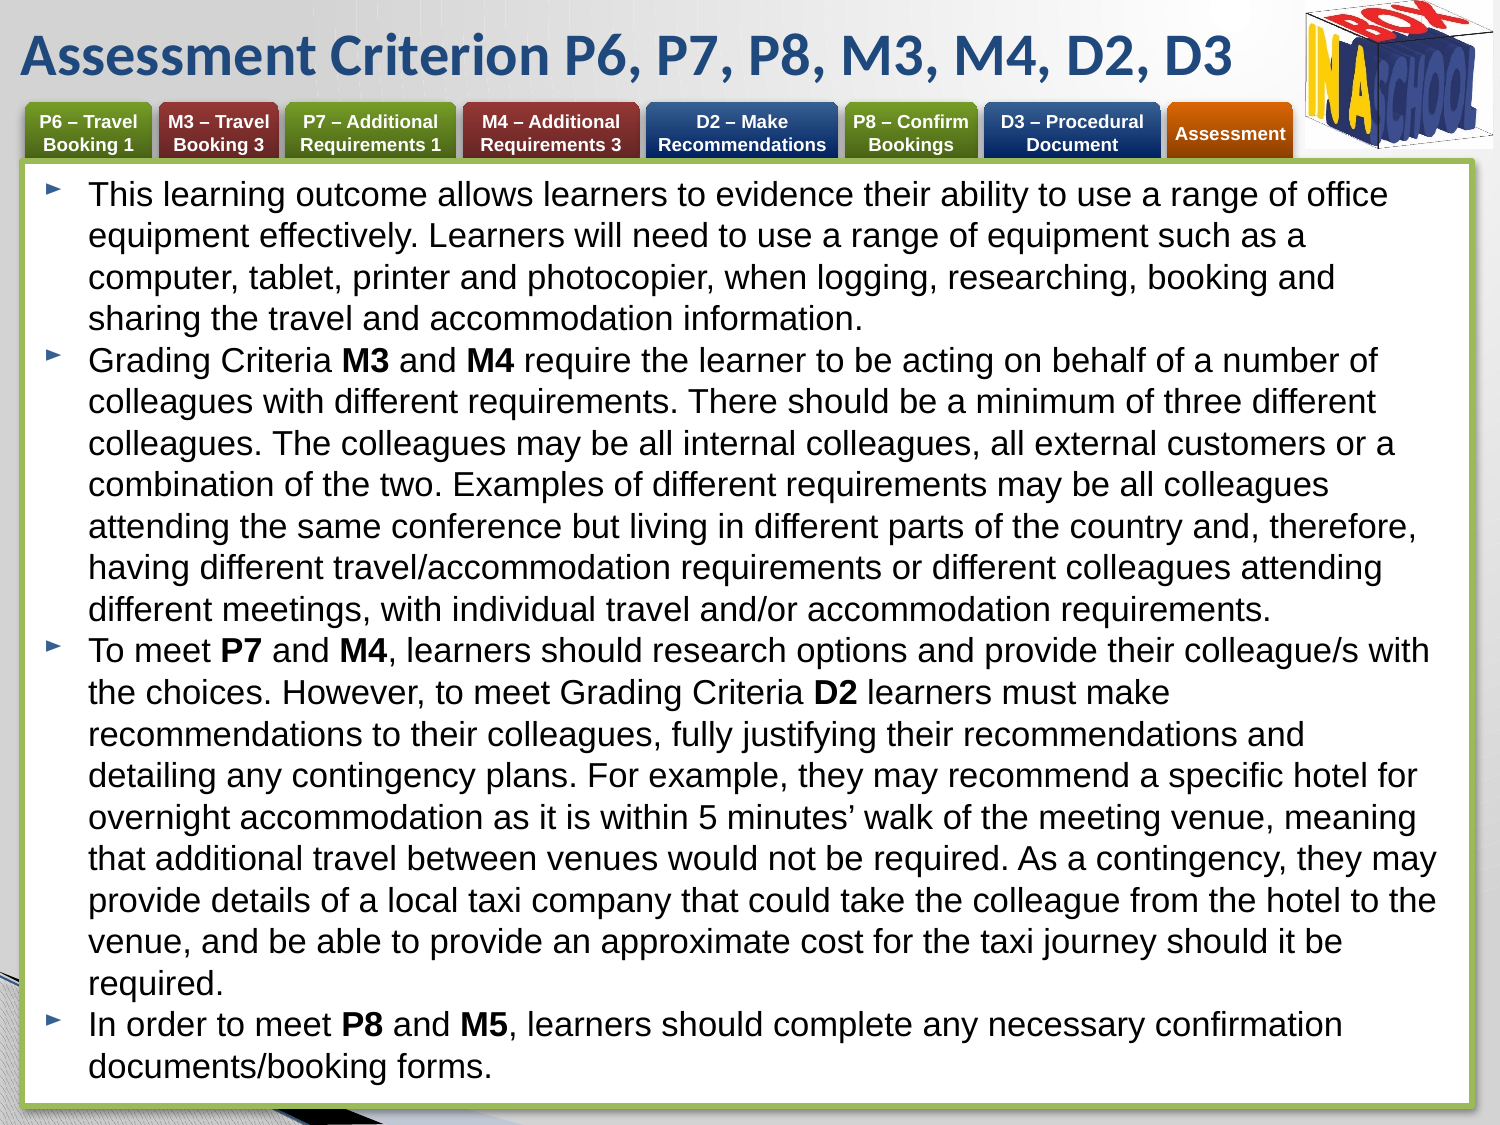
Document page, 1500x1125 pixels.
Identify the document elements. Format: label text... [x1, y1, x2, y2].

text_box Assessment Criterion P6, P7, P8, M3, M4, D2, D3 [5, 0, 1270, 102]
text_box This learning outcome allows learners to evidence their ability to use a range of office equipment effectively. Learners will need to use a range of equipment such as a computer, tablet, printer and photocopier, when logging, researching, booking and sharing the travel and accommodation information. Grading Criteria M3 and M4 require the learner to be acting on behalf of a number of colleagues with different requirements. There should be a minimum of three different colleagues. The colleagues may be all internal colleagues, all external customers or a combination of the two. Examples of different requirements may be all colleagues attending the same conference but living in different parts of the country and, therefore, having different travel/accommodation requirements or different colleagues attending different meetings, with individual travel and/or accommodation requirements. To meet P7 and M4, learners should research options and provide their colleague/s with the choices. However, to meet Grading Criteria D2 learners must make recommendations to their colleagues, fully justifying their recommendations and detailing any contingency plans. For example, they may recommend a specific hotel for overnight accommodation as it is within 5 minutes’ walk of the meeting venue, meaning that additional travel between venues would not be required. As a contingency, they may provide details of a local taxi company that could take the colleague from the hotel to the venue, and be able to provide an approximate cost for the taxi journey should it be required. In order to meet P8 and M5, learners should complete any necessary confirmation documents/booking forms. [29, 164, 1459, 1093]
picture [281, 1114, 303, 1125]
picture [1305, 0, 1494, 149]
